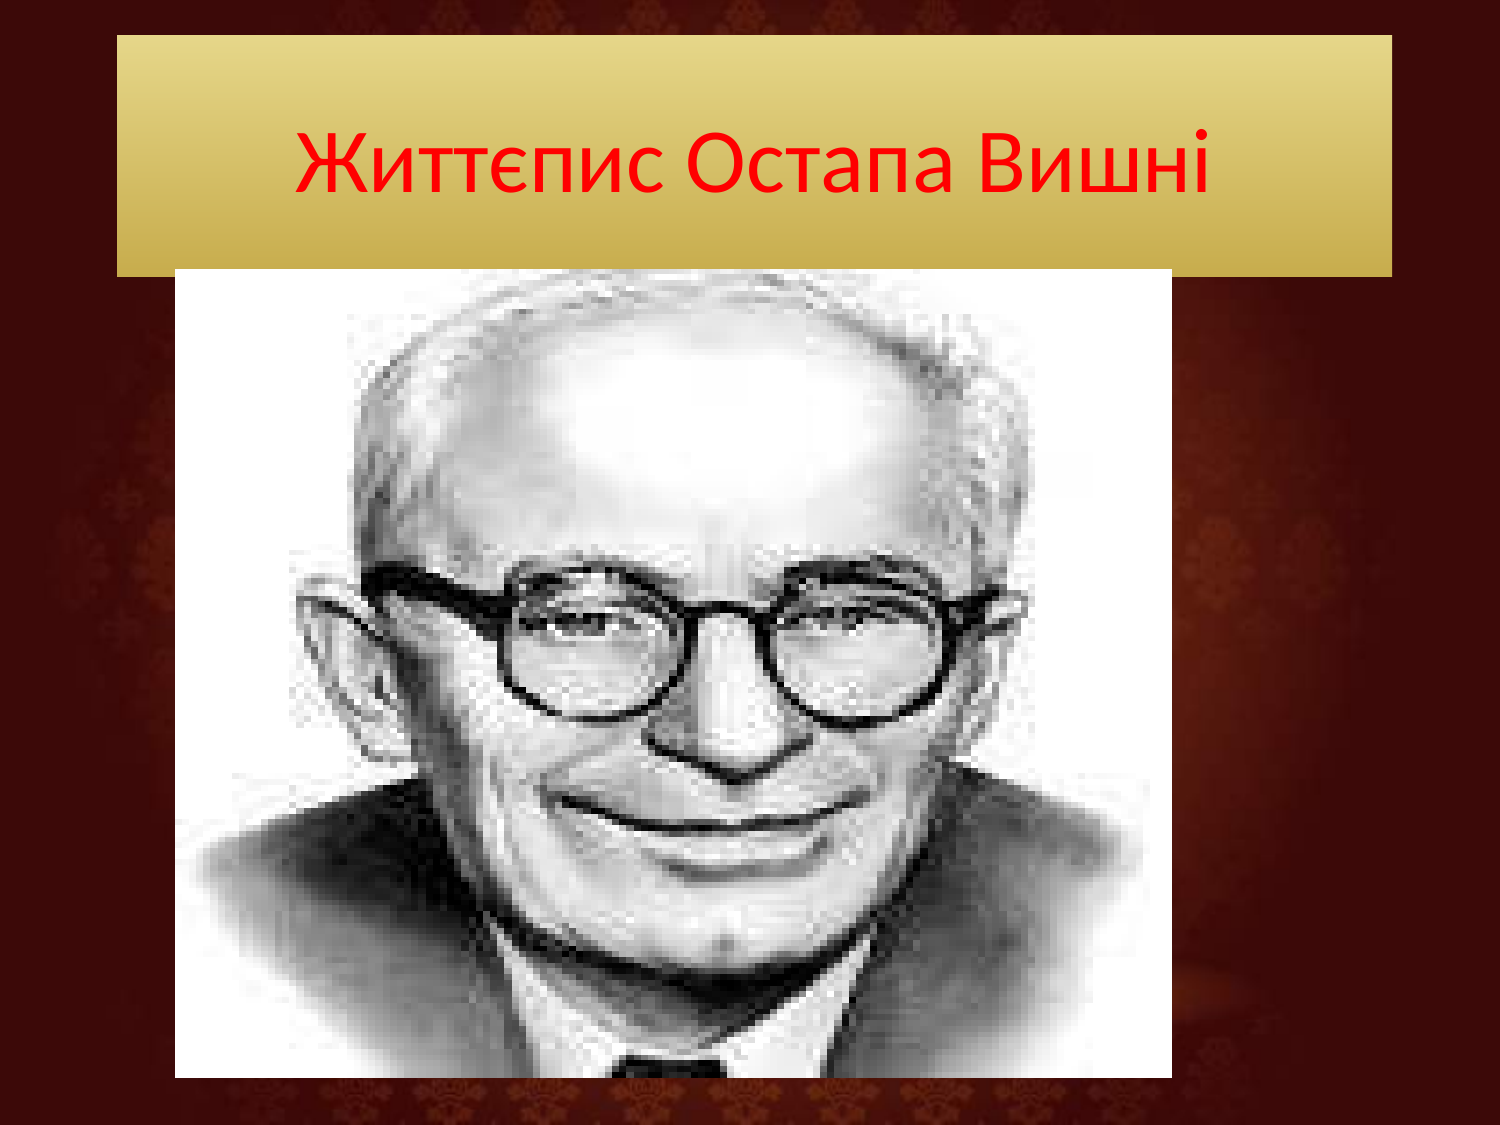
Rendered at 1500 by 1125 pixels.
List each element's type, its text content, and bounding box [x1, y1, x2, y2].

picture [0, 0, 1500, 1125]
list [175, 269, 1173, 1079]
title Життєпис Остапа Вишні [116, 34, 1393, 277]
